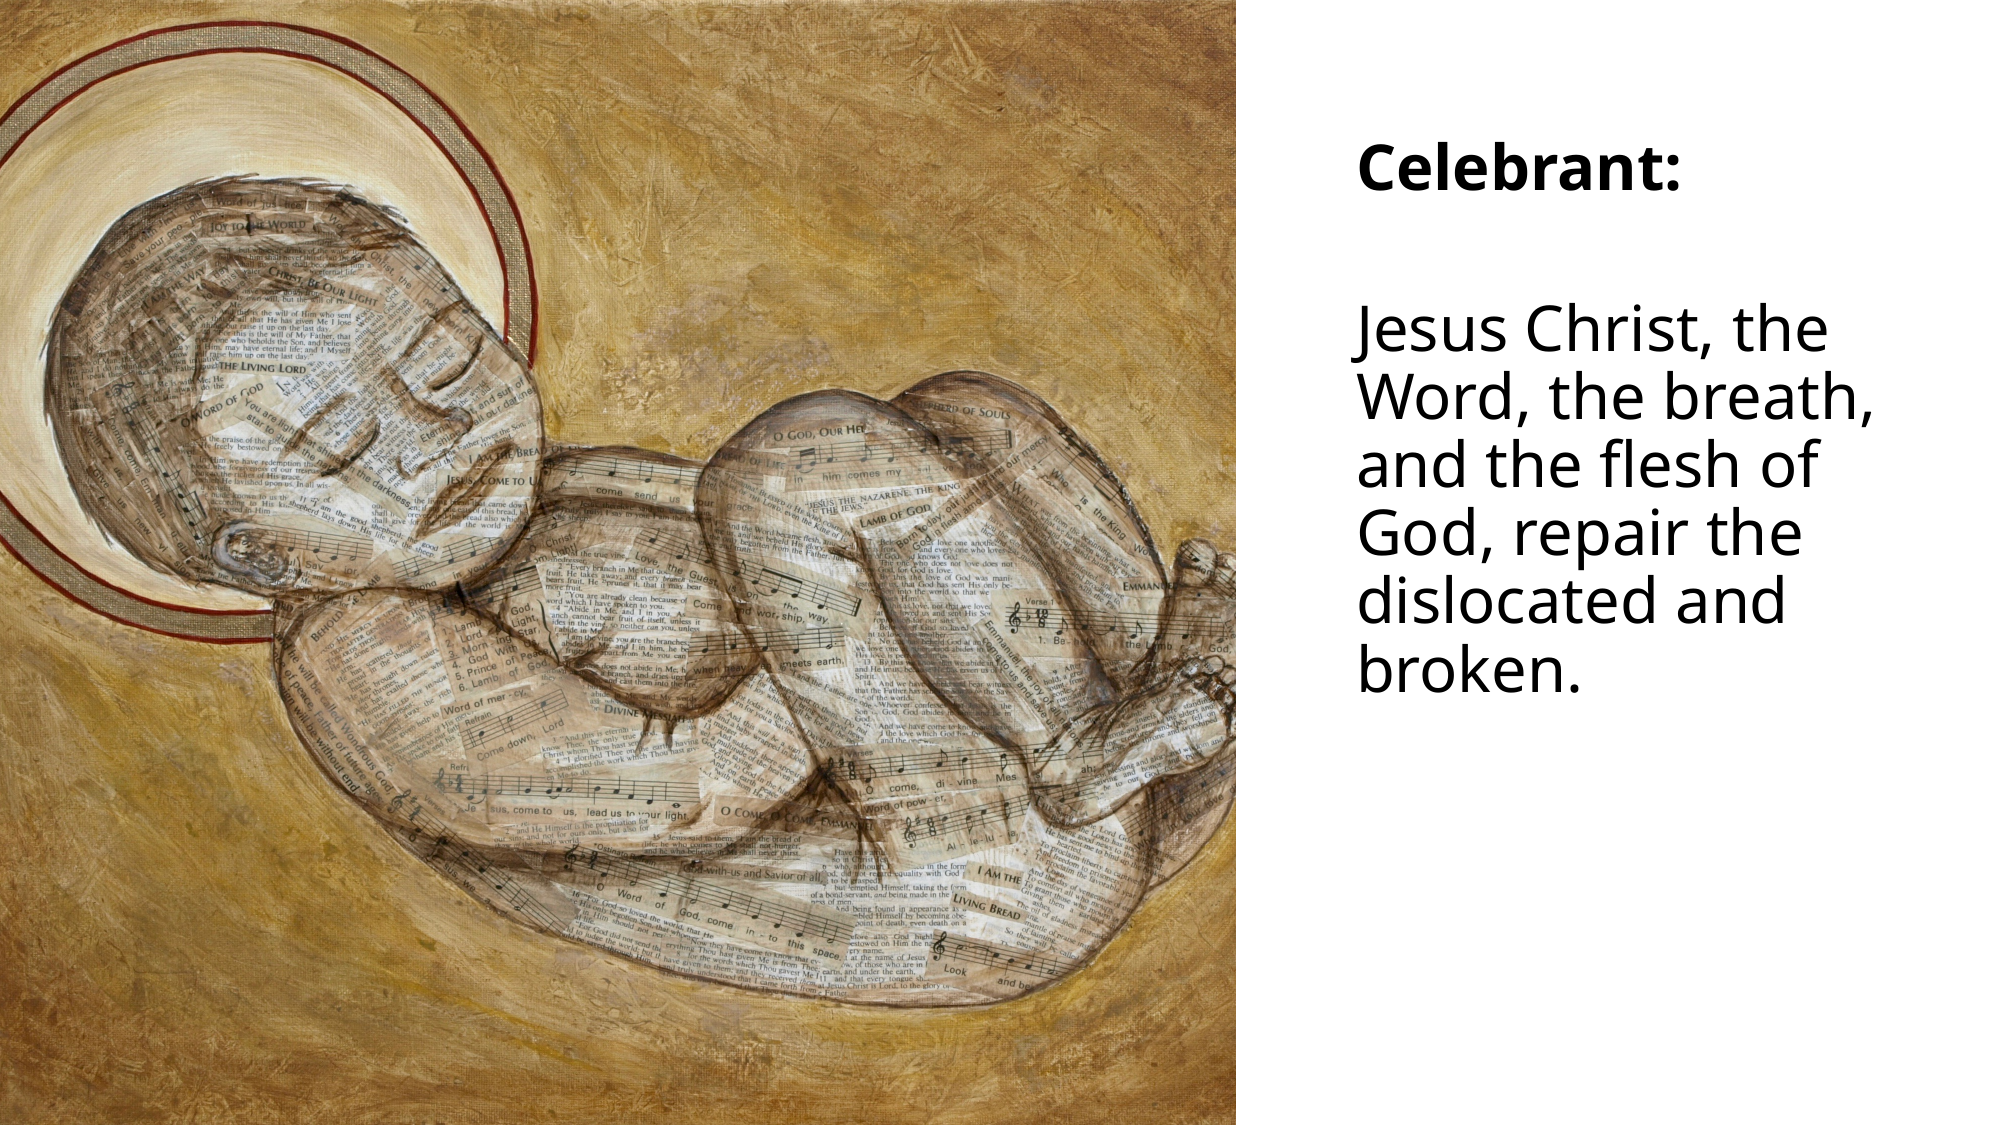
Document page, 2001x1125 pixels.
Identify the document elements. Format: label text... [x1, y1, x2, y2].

picture [0, 0, 1236, 1125]
text_box Celebrant: Jesus Christ, the Word, the breath, and the flesh of God, repair the dislocated and broken. [1341, 104, 1895, 714]
